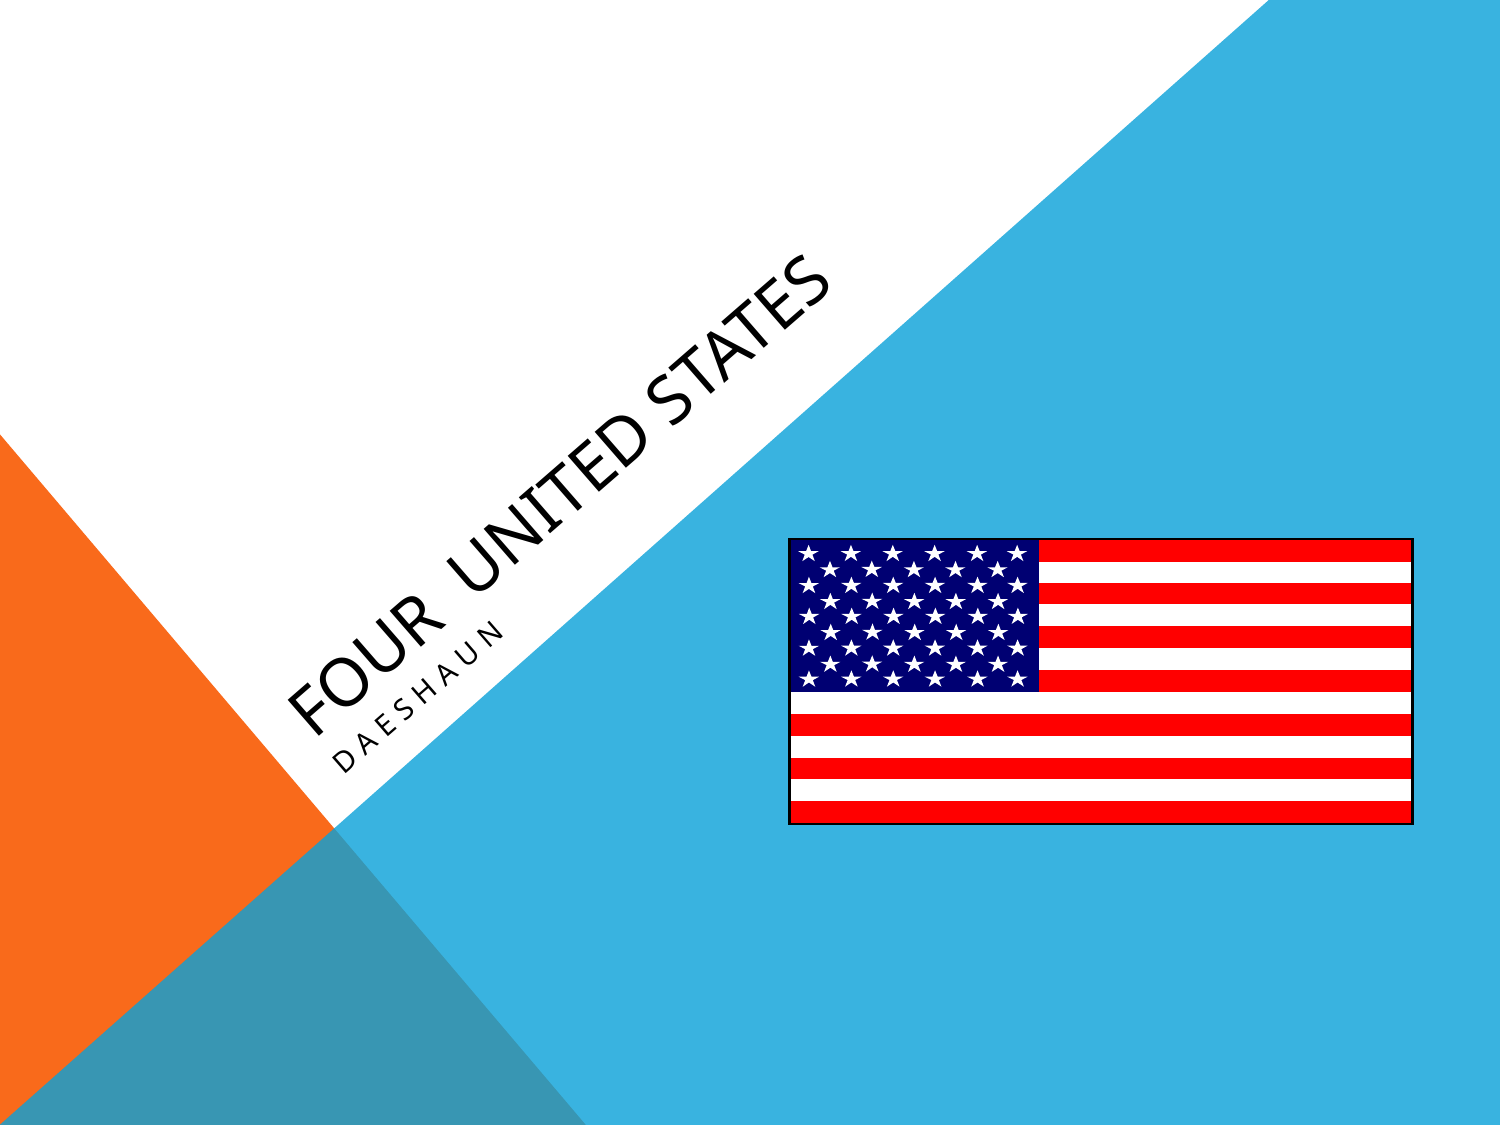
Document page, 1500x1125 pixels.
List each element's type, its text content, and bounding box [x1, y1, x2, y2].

title Four United States [182, 4, 1012, 761]
subtitle daeshaun [312, 61, 1154, 804]
picture [787, 537, 1415, 826]
